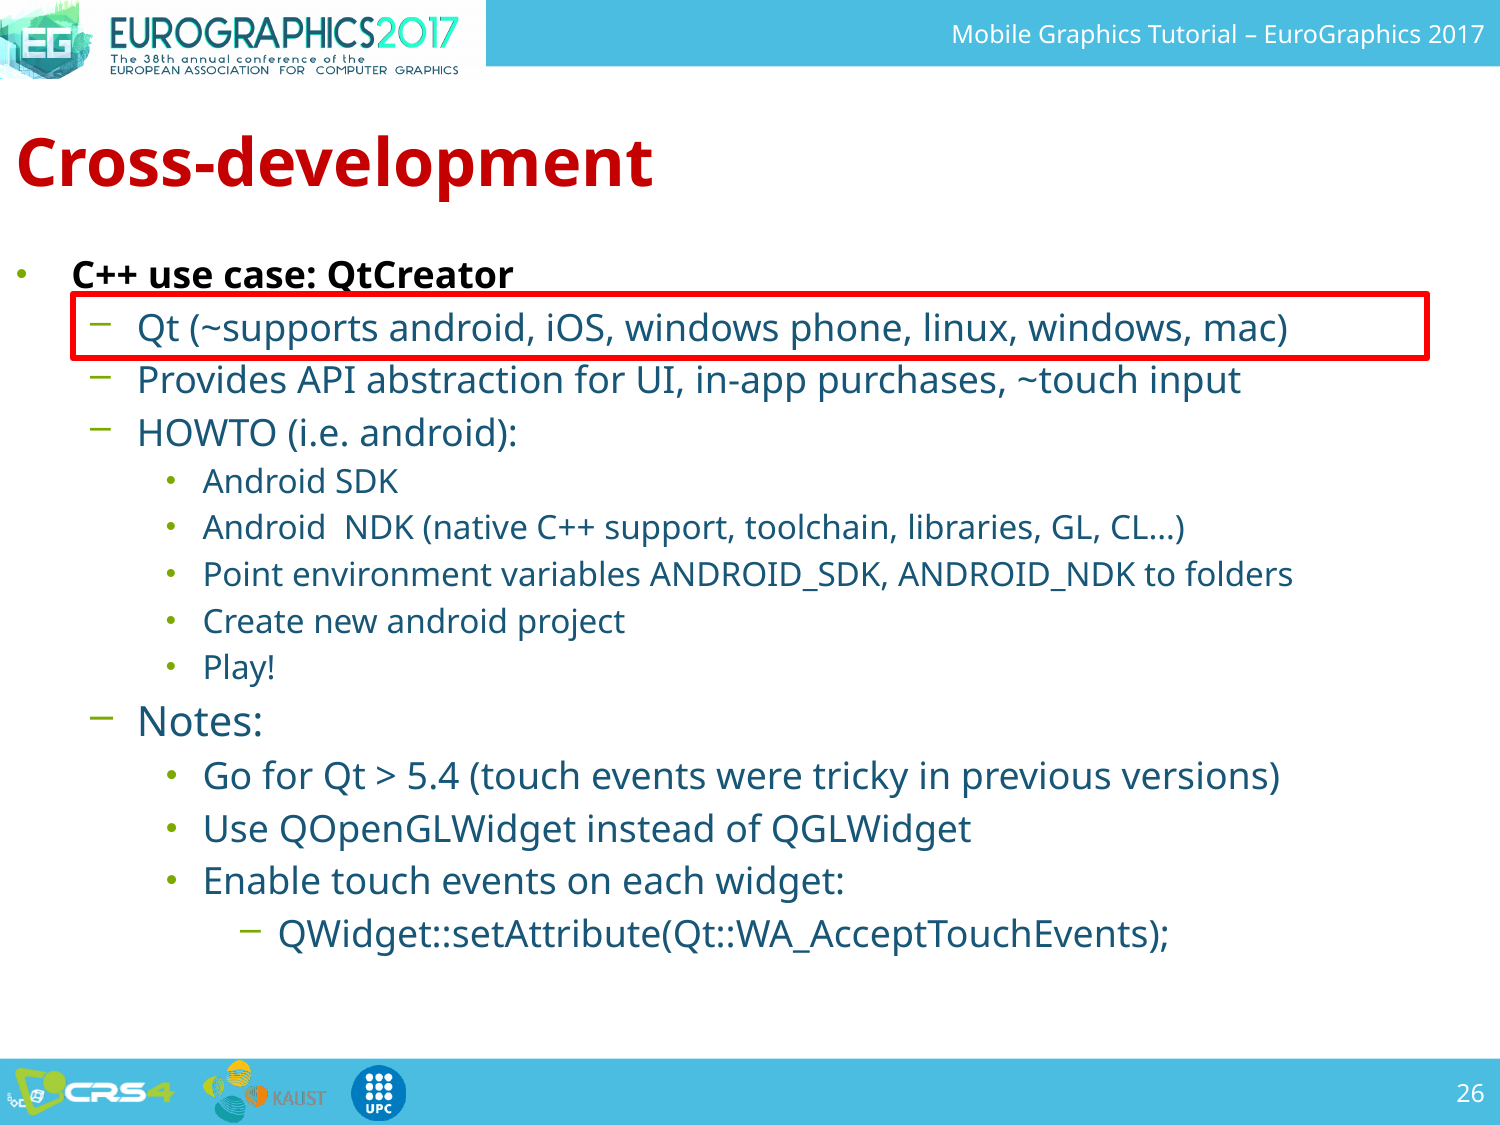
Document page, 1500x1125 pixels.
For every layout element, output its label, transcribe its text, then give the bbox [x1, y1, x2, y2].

slide_number 26 [1187, 1070, 1500, 1109]
text_box [72, 293, 1428, 359]
picture [0, 0, 486, 77]
picture [203, 1060, 326, 1123]
picture [351, 1065, 406, 1121]
picture [1, 1064, 180, 1119]
list C++ use case: QtCreator Qt (~supports android, iOS, windows phone, linux, windows, mac) Provides API abstraction for UI, in-app purchases, ~touch input HOWTO (i.e. android): Android SDK Android NDK (native C++ support, toolchain, libraries, GL, CL…) Point environment variables ANDROID_SDK, ANDROID_NDK to folders Create new android project Play! Notes: Go for Qt > 5.4 (touch events were tricky in previous versions) Use QOpenGLWidget instead of QGLWidget Enable touch events on each widget: QWidget::setAttribute(Qt::WA_AcceptTouchEvents); [0, 243, 1442, 1047]
title Cross-development [0, 77, 1442, 241]
